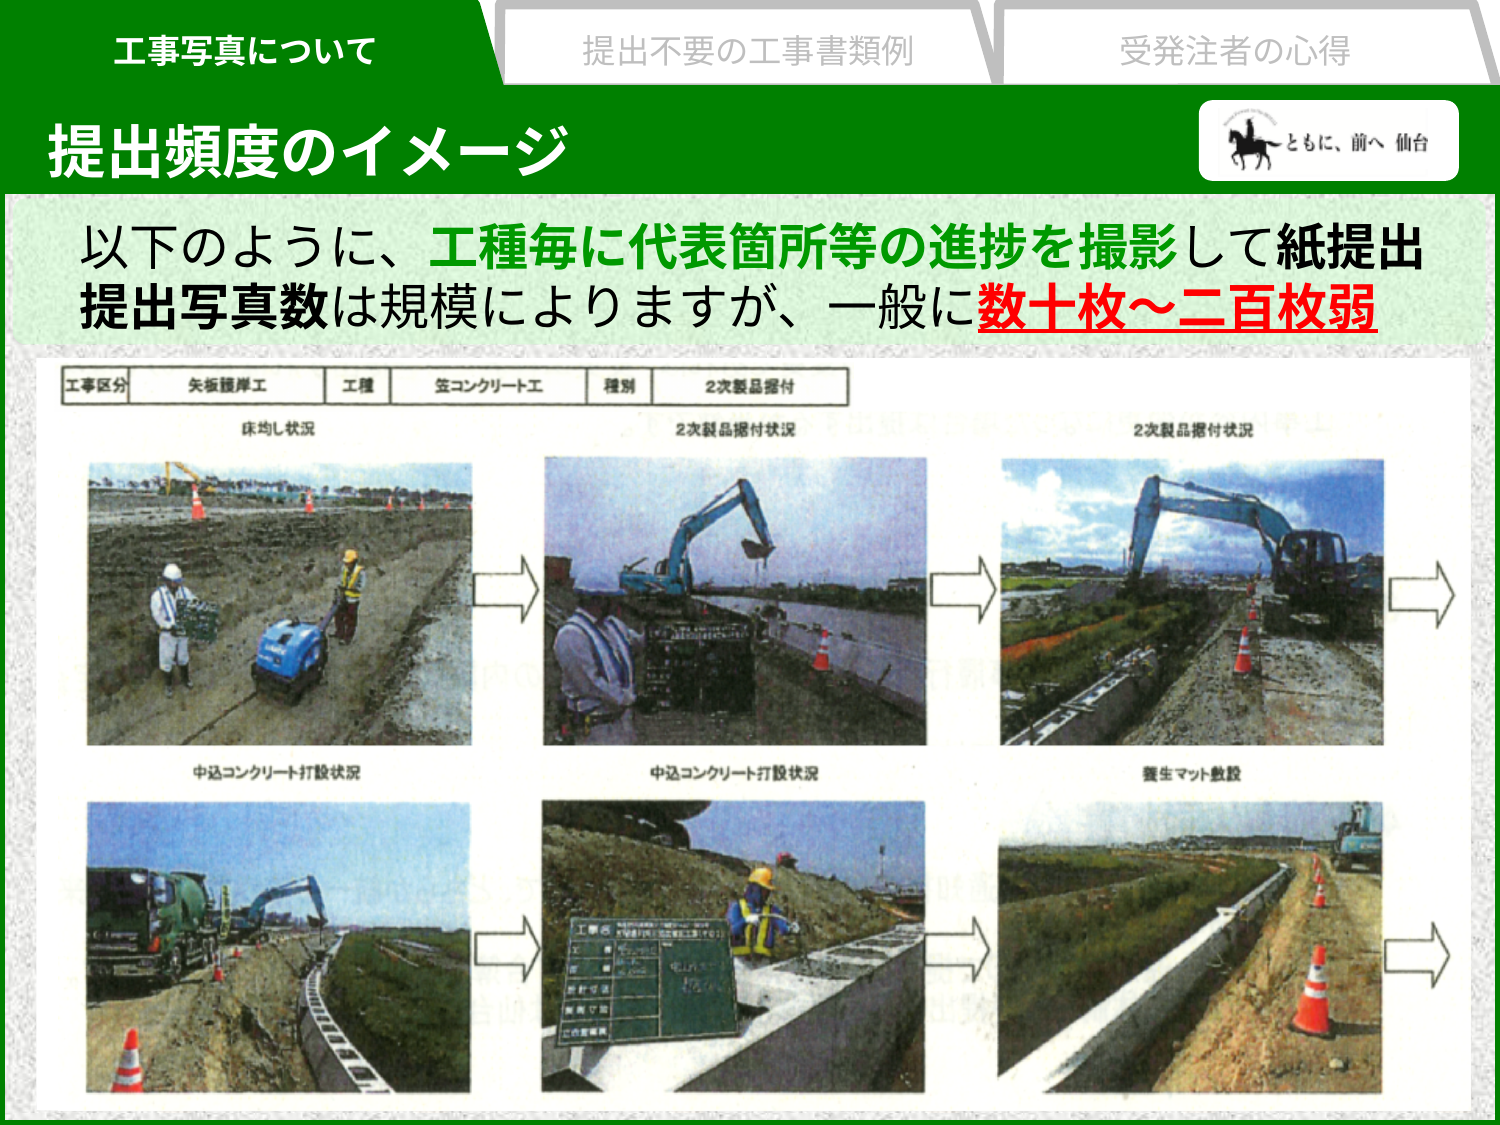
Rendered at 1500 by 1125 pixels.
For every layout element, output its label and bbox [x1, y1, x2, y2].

text_box [36, 357, 1471, 1111]
text_box [0, 3, 1500, 1125]
